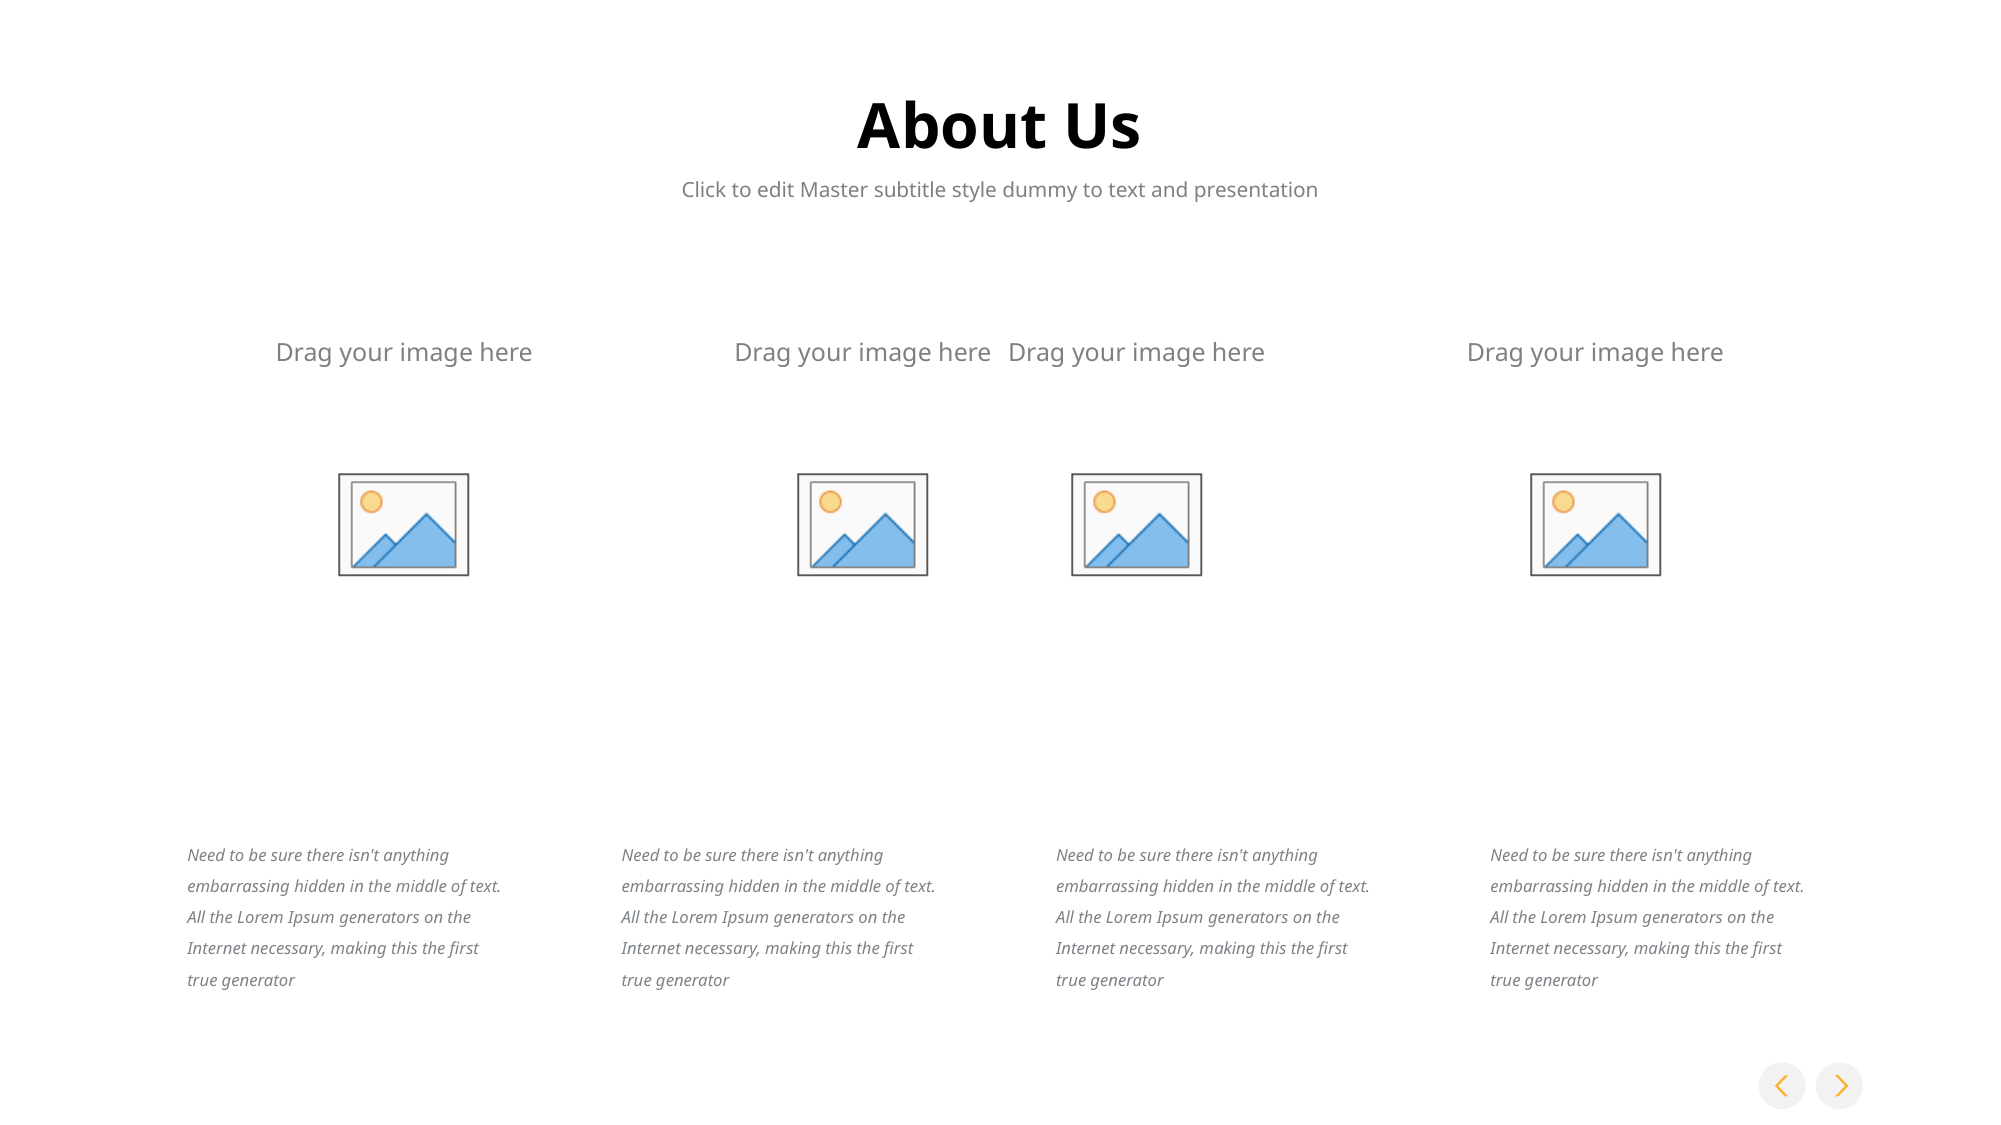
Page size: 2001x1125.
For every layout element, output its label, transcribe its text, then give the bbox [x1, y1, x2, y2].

picture [1008, 329, 1265, 721]
picture [1282, 329, 1909, 721]
title About Us [137, 78, 1863, 179]
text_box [172, 845, 1828, 978]
picture [91, 329, 718, 721]
picture [735, 329, 992, 721]
subtitle Click to edit Master subtitle style dummy to text and presentation [137, 179, 1863, 204]
